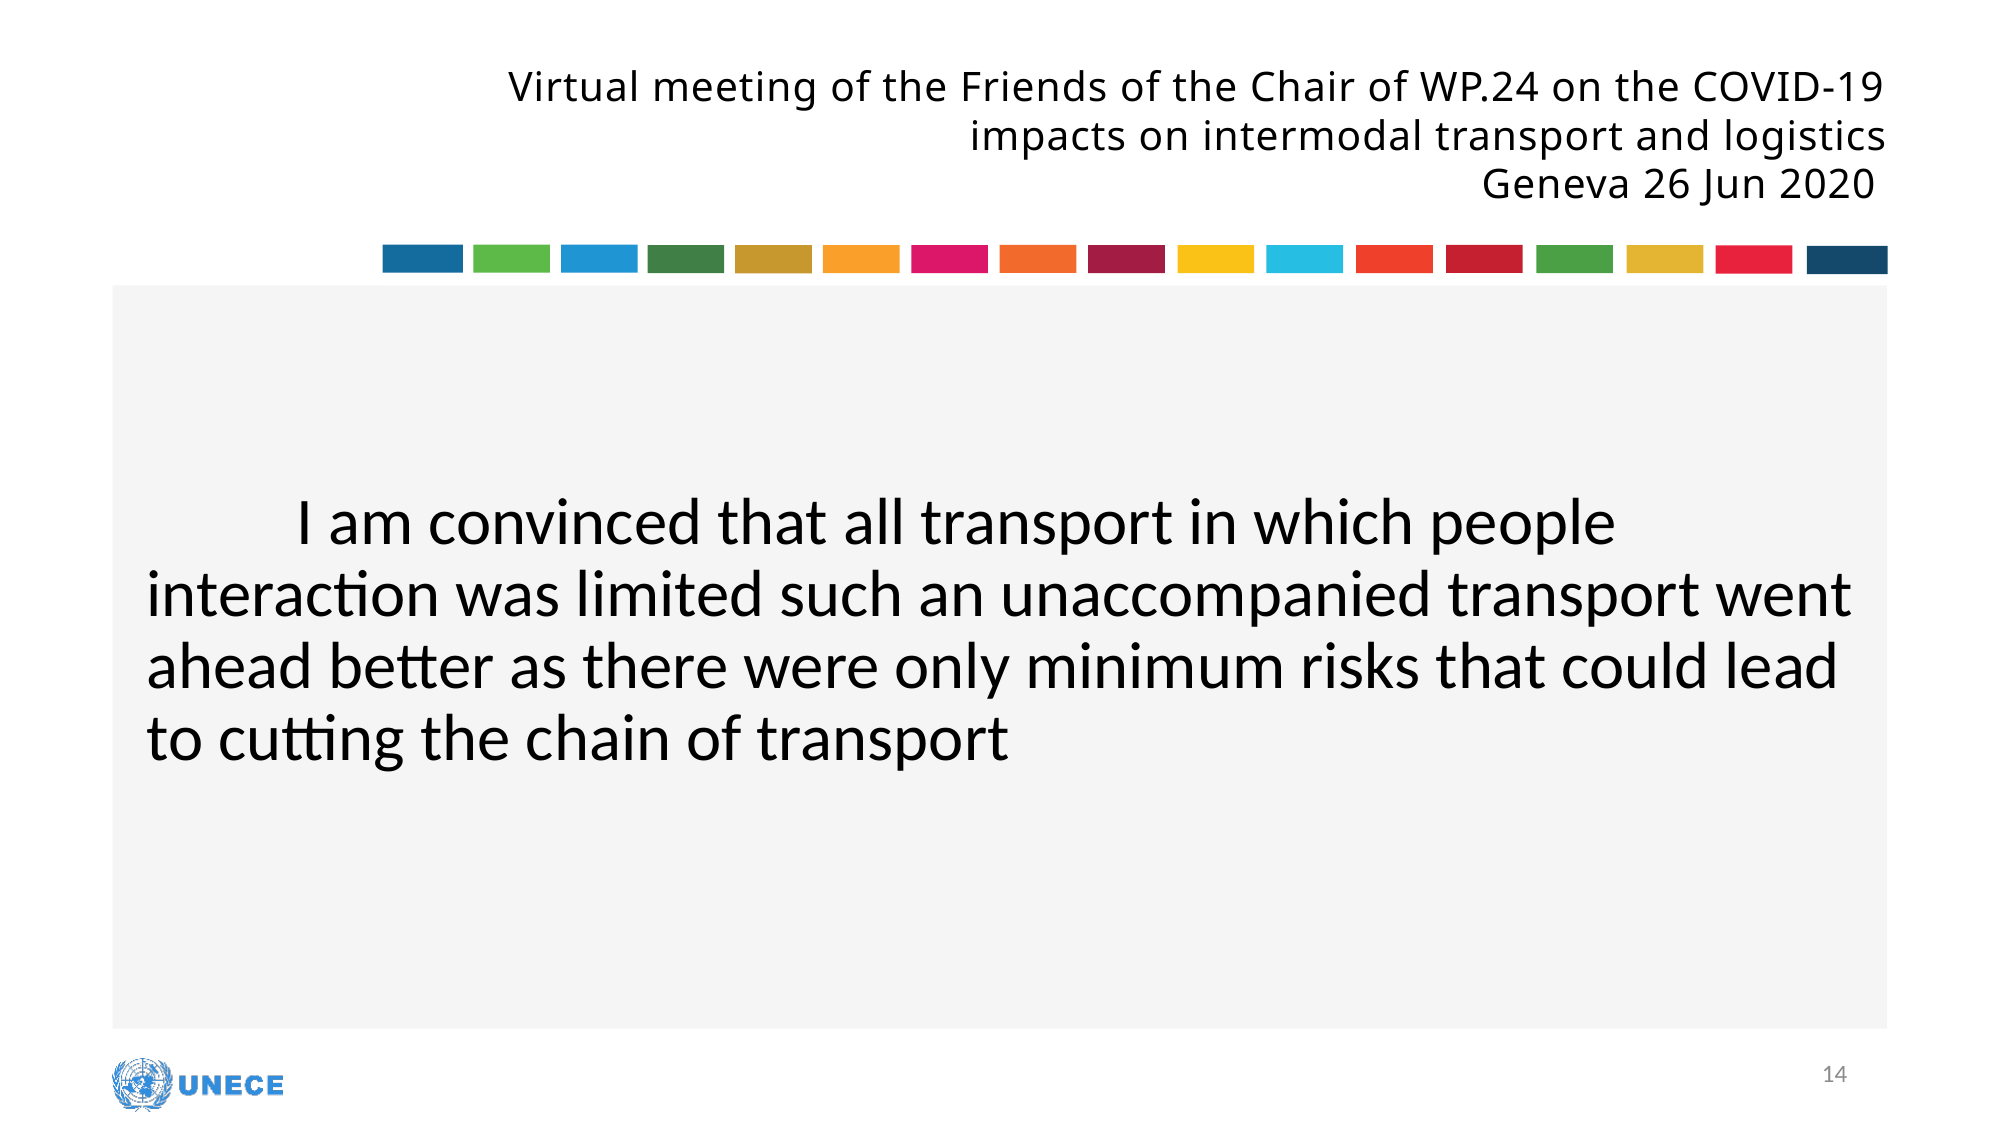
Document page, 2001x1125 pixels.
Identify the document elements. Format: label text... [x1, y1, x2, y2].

list I am convinced that all transport in which people interaction was limited such an unaccompanied transport went ahead better as there were only minimum risks that could lead to cutting the chain of transport [112, 285, 1887, 1029]
slide_number 14 [1412, 1042, 1863, 1103]
picture [108, 1057, 286, 1113]
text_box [382, 231, 1888, 286]
text_box Virtual meeting of the Friends of the Chair of WP.24 on the COVID-19 impacts on intermodal transport and logistics Geneva 26 Jun 2020 [457, 52, 1903, 216]
